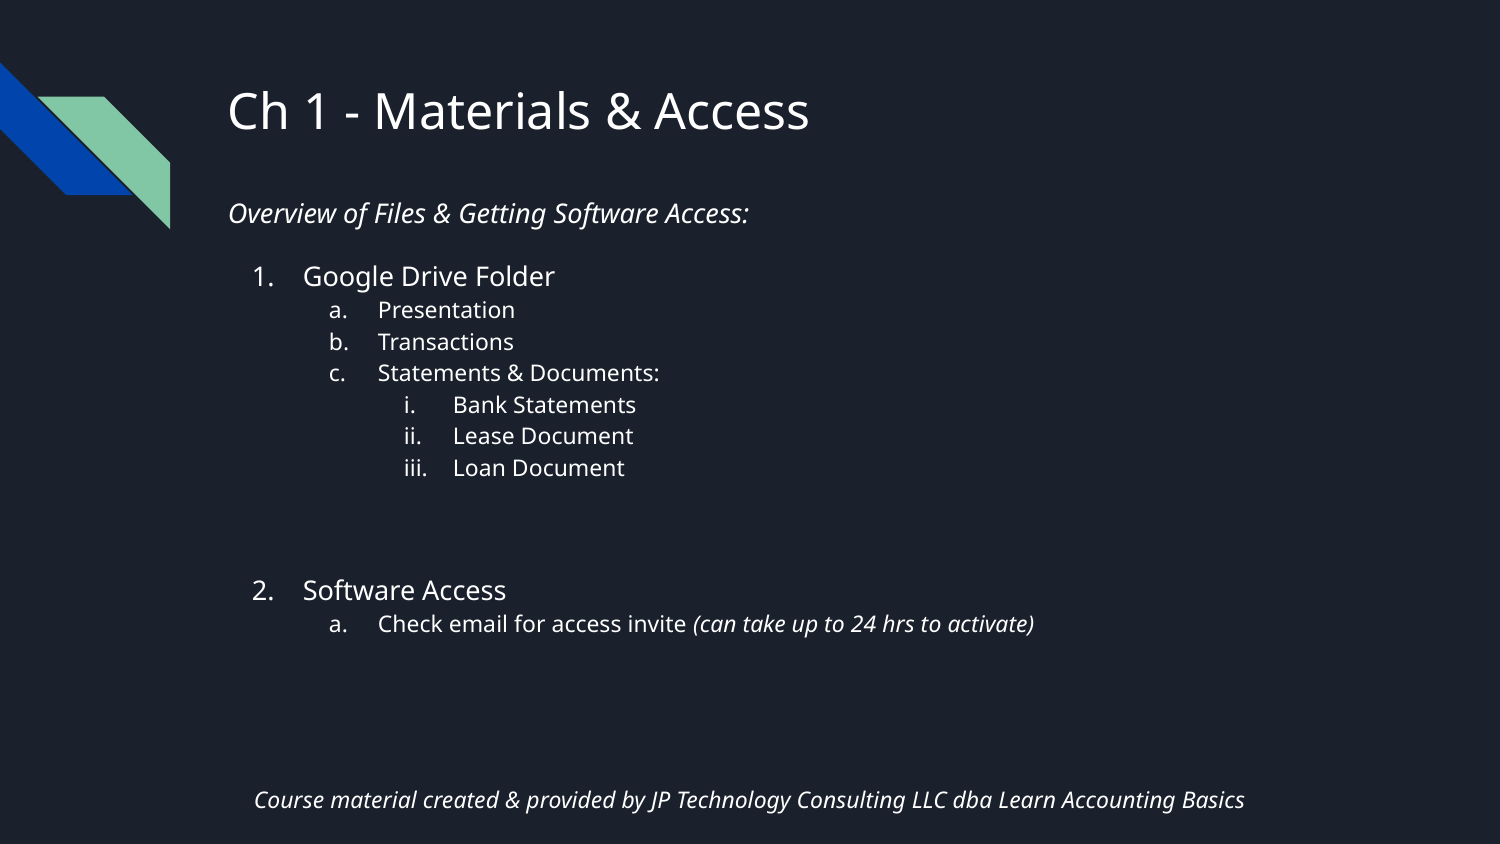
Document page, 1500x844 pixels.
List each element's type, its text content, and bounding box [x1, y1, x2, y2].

title Ch 1 - Materials & Access [212, 64, 1368, 215]
list Overview of Files & Getting Software Access: Google Drive Folder Presentation Transactions Statements & Documents: Bank Statements Lease Document Loan Document Software Access Check email for access invite (can take up to 24 hrs to activate) [212, 177, 1204, 655]
